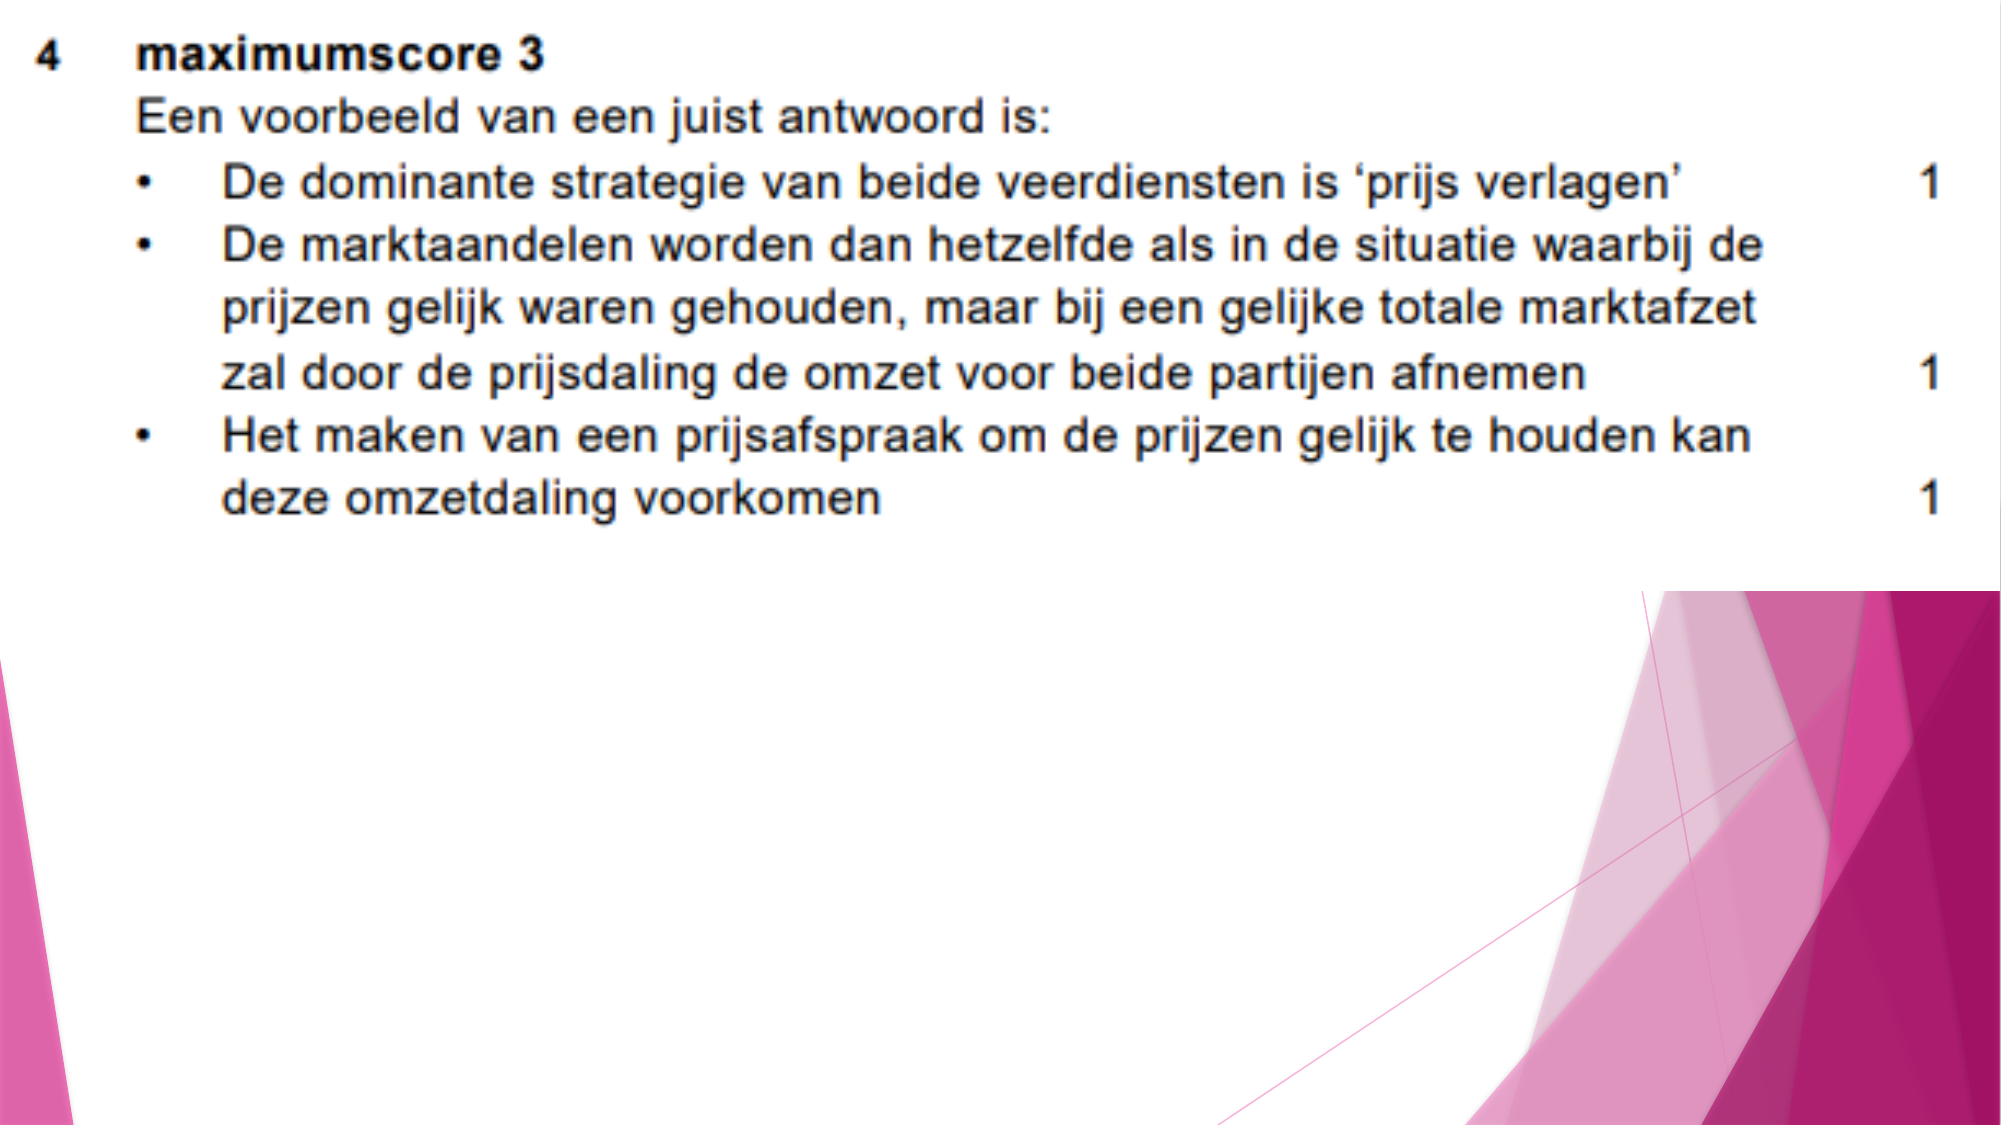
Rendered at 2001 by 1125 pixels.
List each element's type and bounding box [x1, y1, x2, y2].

picture [0, 0, 2000, 591]
